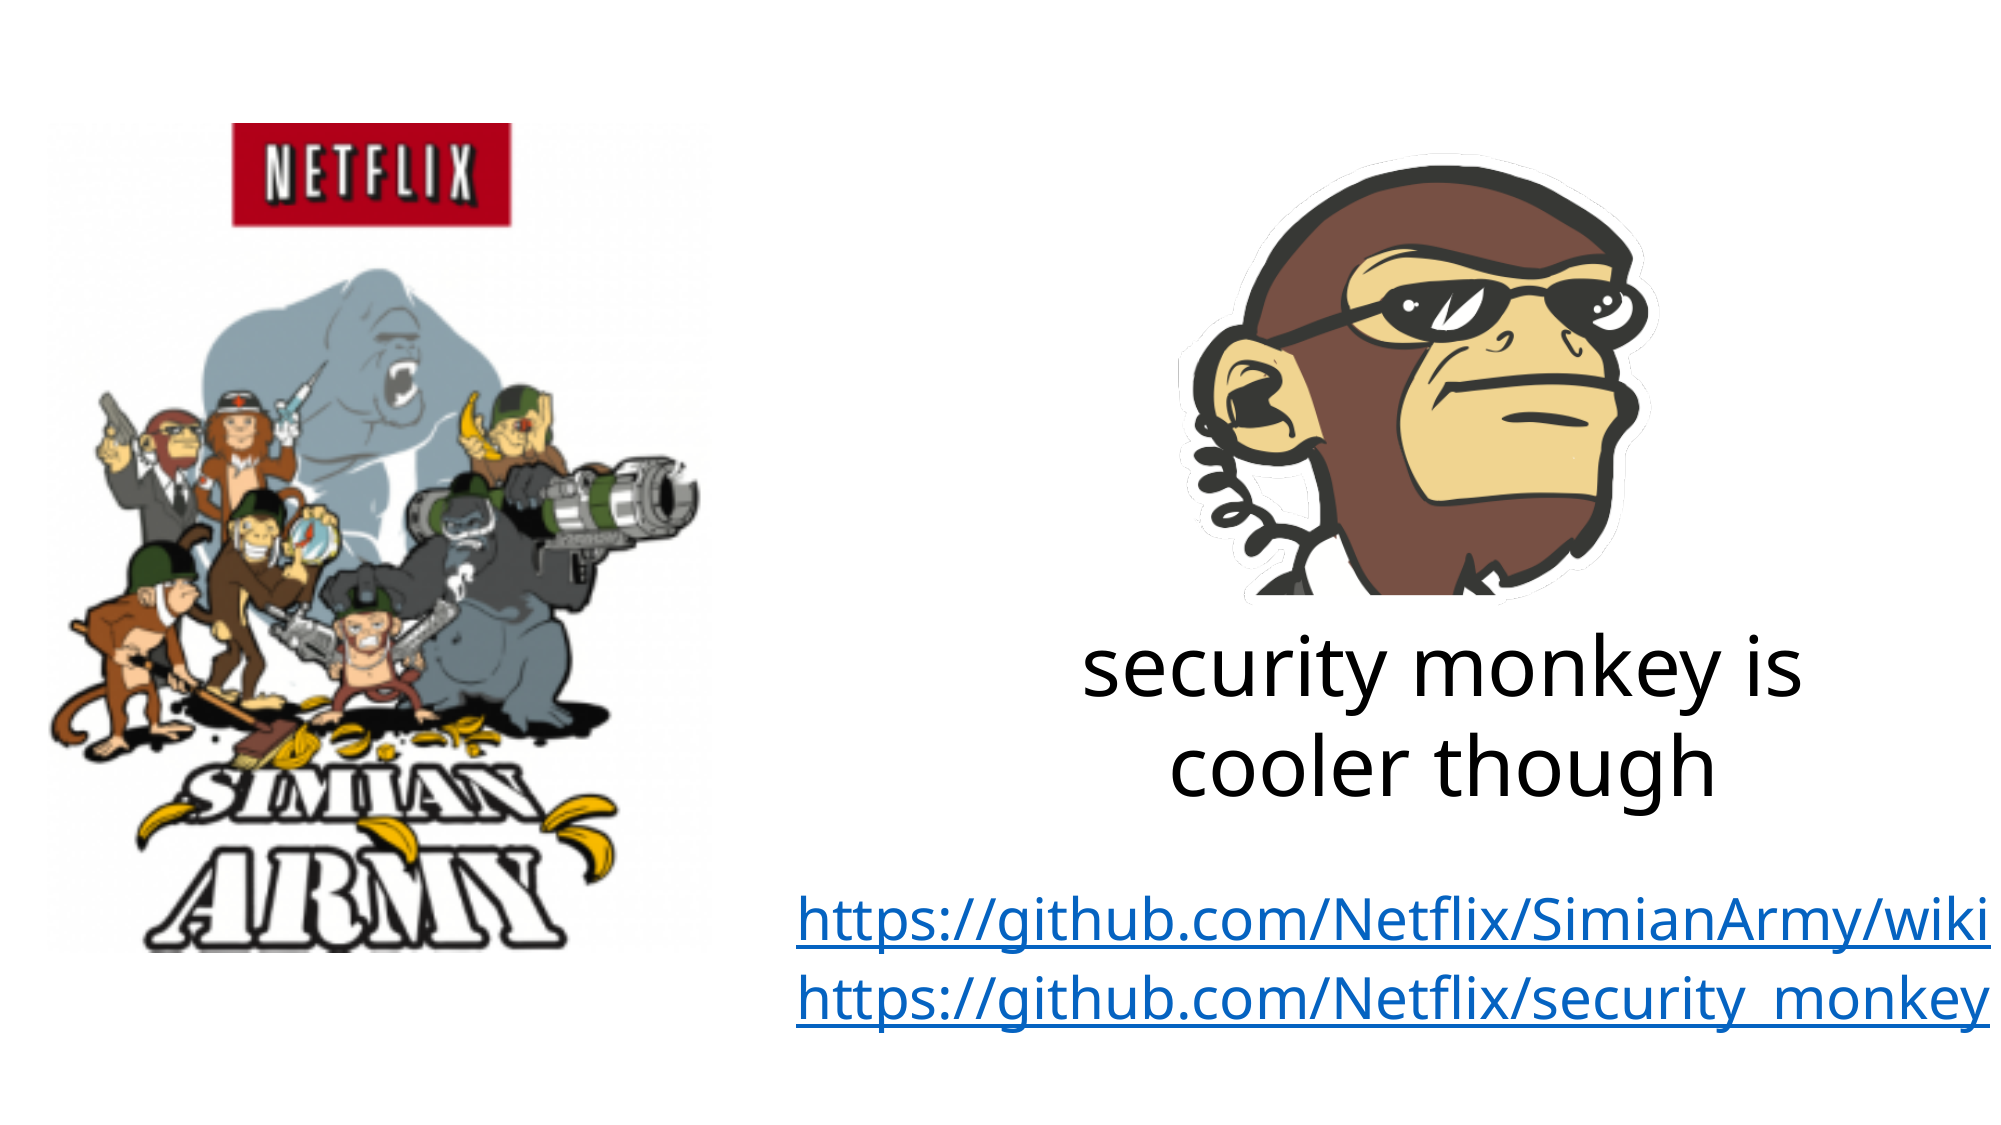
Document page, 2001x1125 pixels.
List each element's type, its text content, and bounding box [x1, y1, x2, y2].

picture [1170, 144, 1674, 606]
picture [47, 122, 712, 953]
text_box security monkey is cooler though [1067, 605, 1843, 820]
text_box https://github.com/Netflix/SimianArmy/wiki https://github.com/Netflix/security_monkey [781, 874, 2000, 1048]
